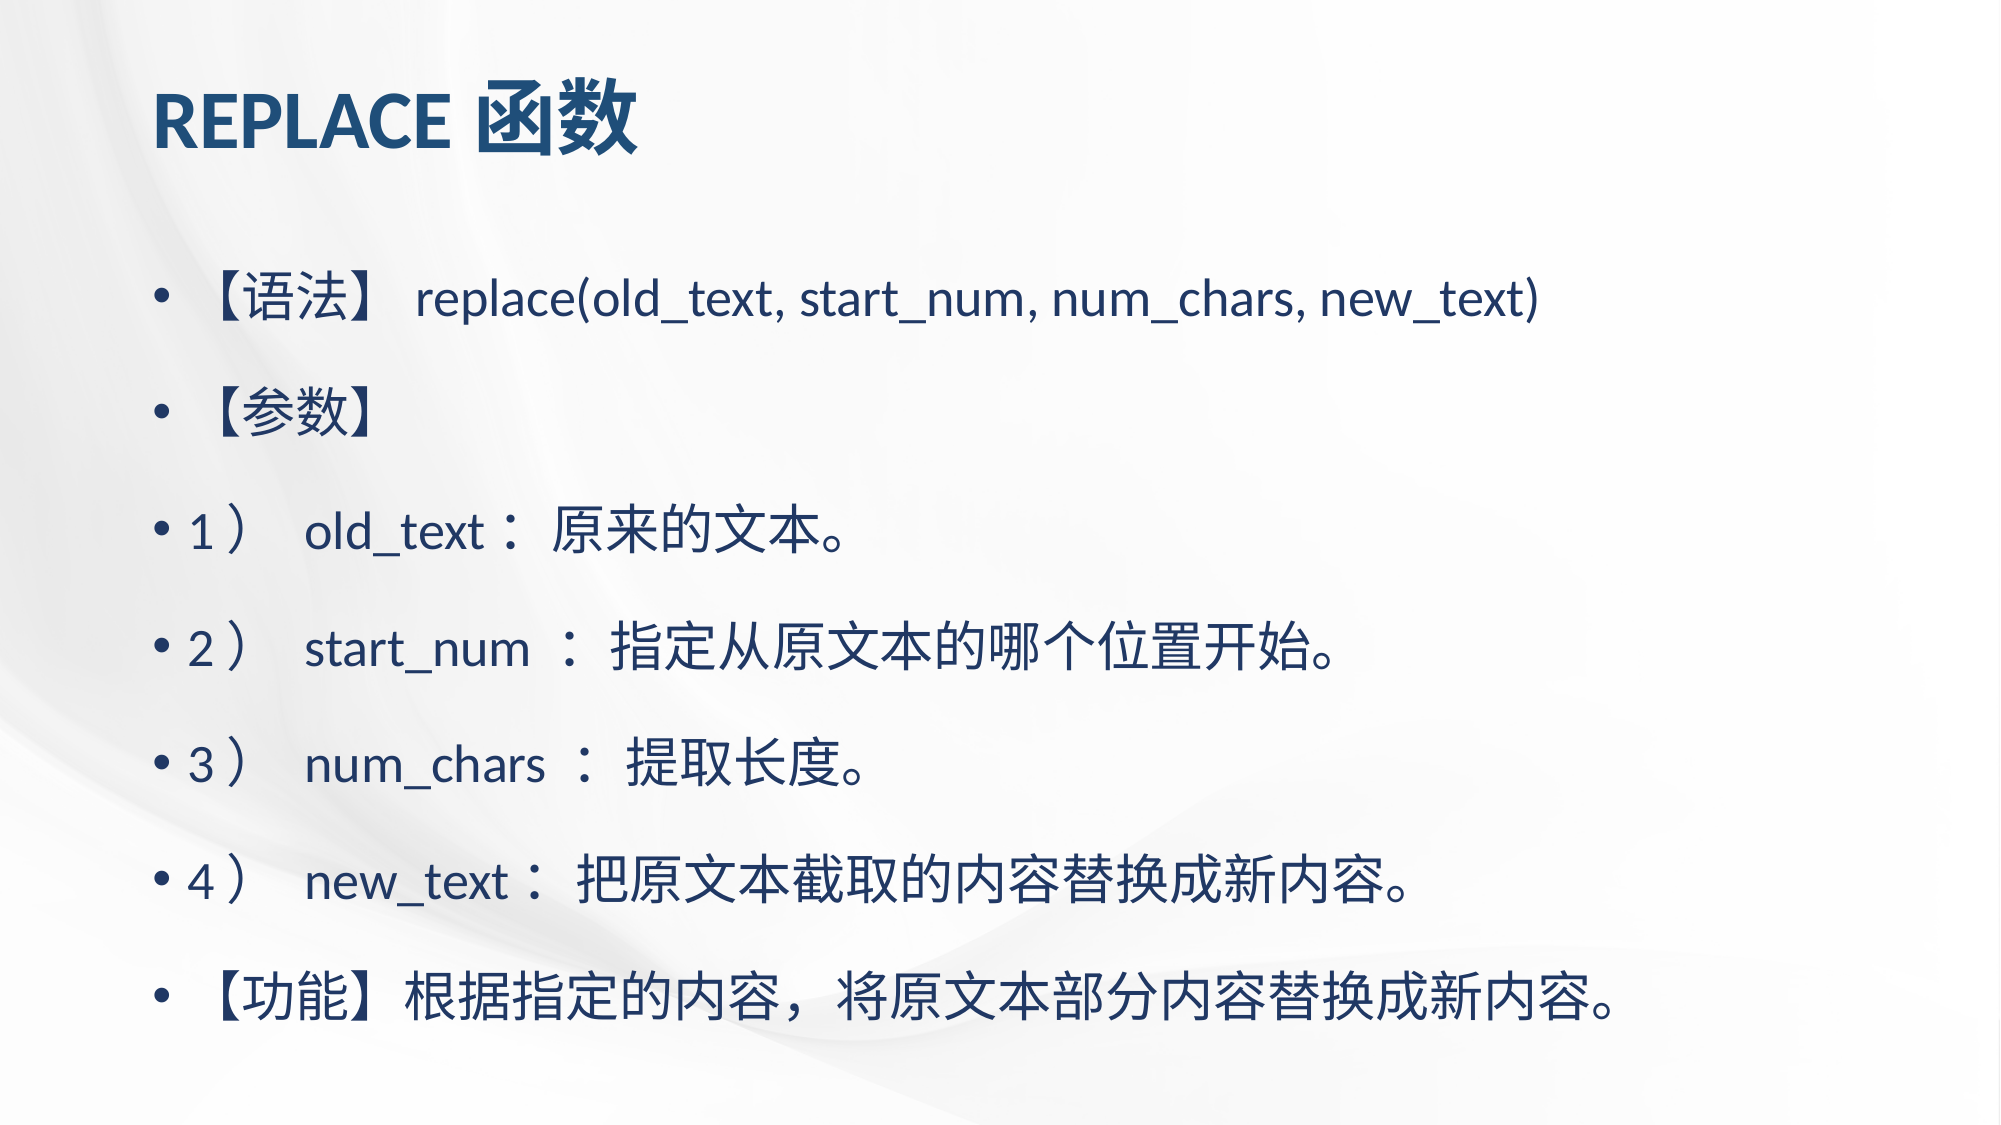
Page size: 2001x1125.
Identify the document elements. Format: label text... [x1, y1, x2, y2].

title REPLACE函数 [137, 59, 1863, 184]
list 【语法】replace(old_text, start_num, num_chars, new_text) 【参数】 1） old_text：原来的文本。 2） start_num ：指定从原文本的哪个位置开始。 3） num_chars ：提取长度。 4） new_text：把原文本截取的内容替换成新内容。 【功能】根据指定的内容，将原文本部分内容替换成新内容。 [137, 222, 1863, 1043]
